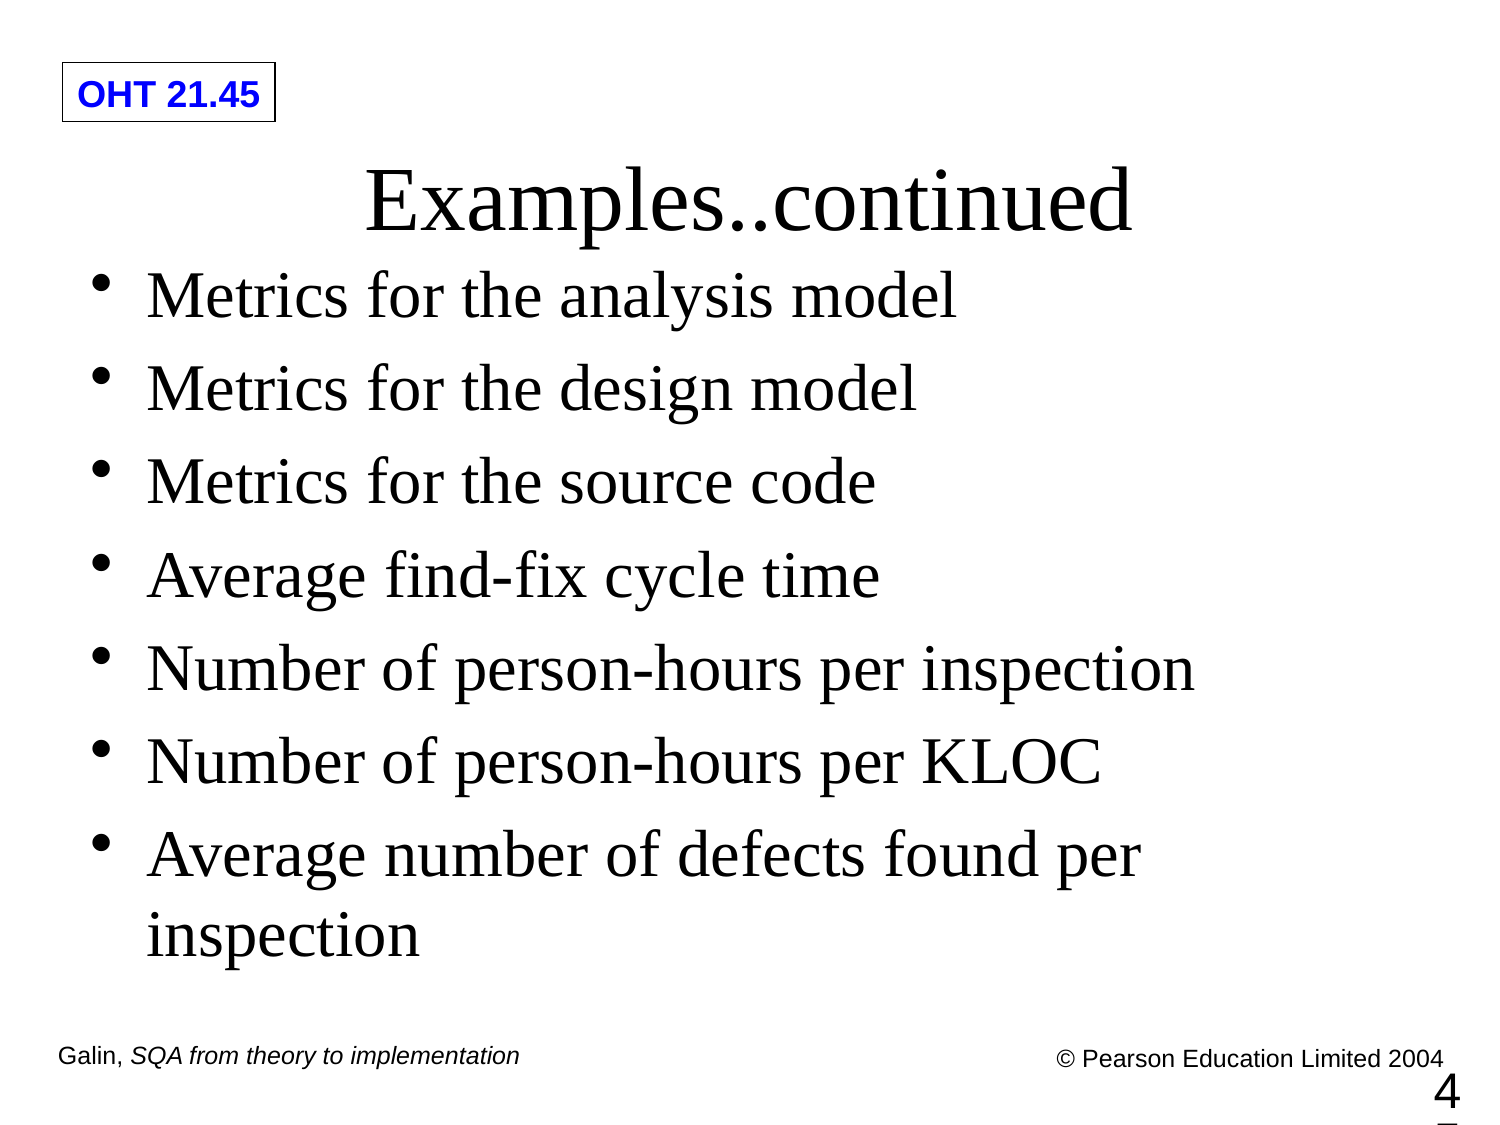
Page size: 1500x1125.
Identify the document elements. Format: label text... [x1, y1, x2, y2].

title Examples..continued [112, 99, 1388, 288]
list Metrics for the analysis model Metrics for the design model Metrics for the source code Average find-fix cycle time Number of person-hours per inspection Number of person-hours per KLOC Average number of defects found per inspection [74, 242, 1426, 1038]
slide_number 45 [1418, 1051, 1479, 1112]
